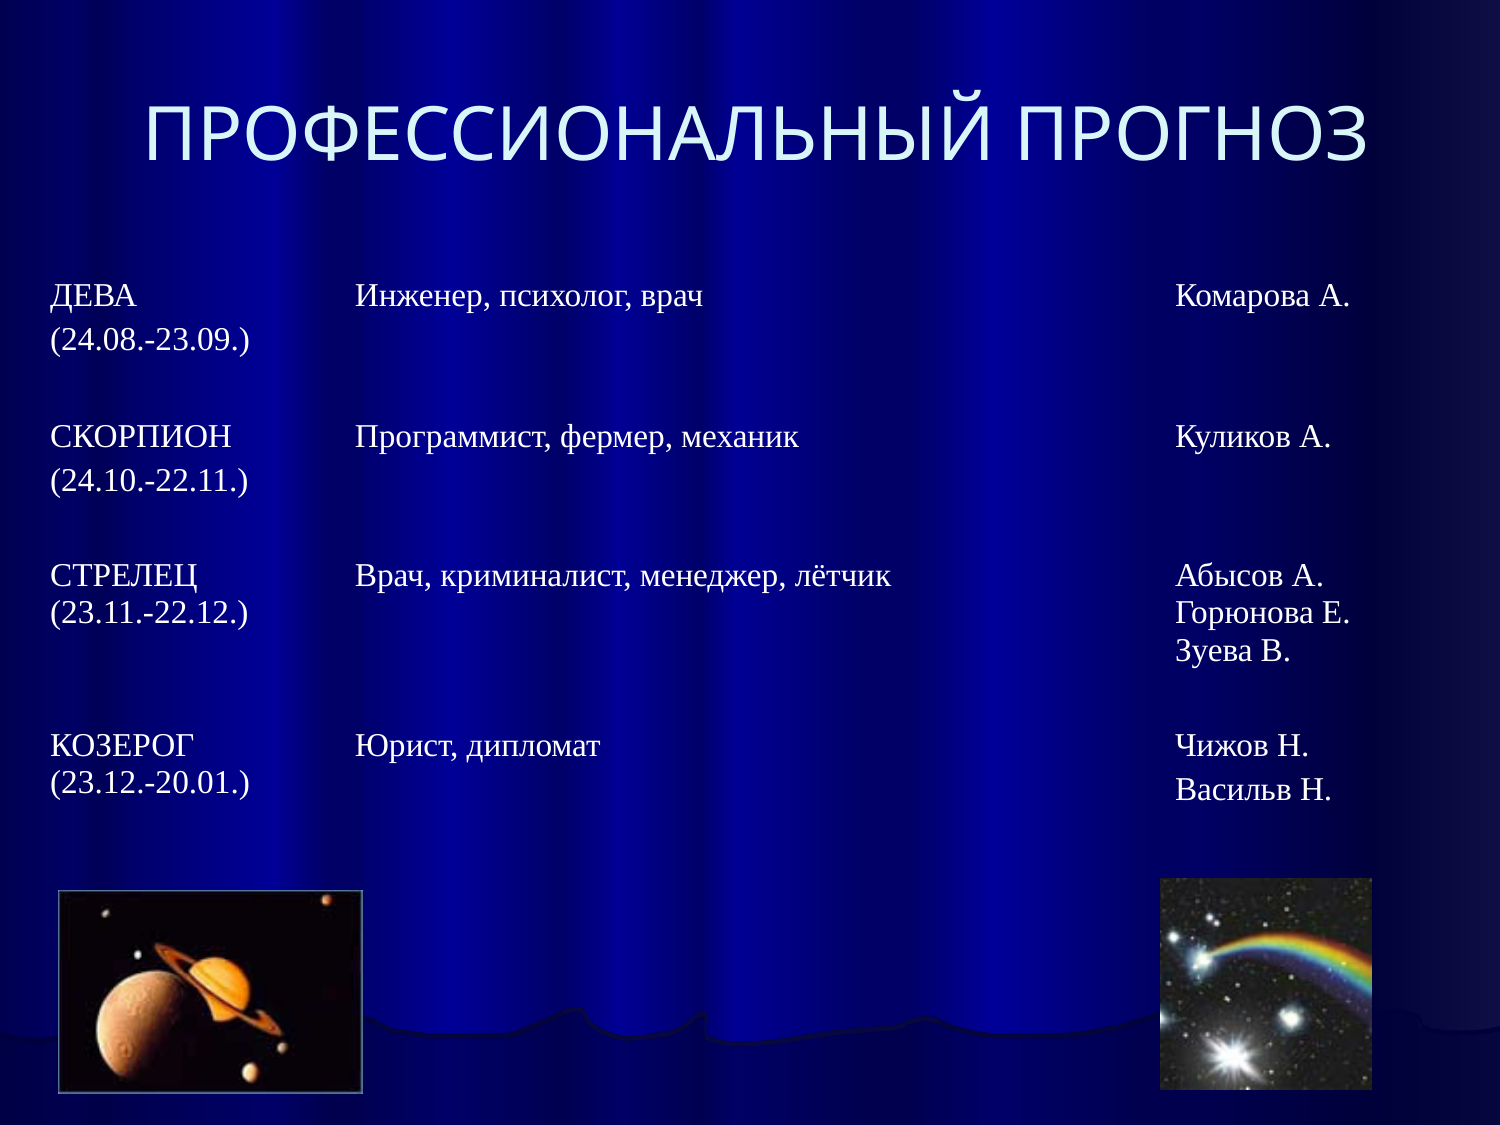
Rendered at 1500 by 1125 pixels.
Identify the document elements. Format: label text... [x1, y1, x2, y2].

picture [1159, 878, 1372, 1091]
picture [58, 890, 364, 1095]
title ПРОФЕССИОНАЛЬНЫЙ ПРОГНОЗ [58, 34, 1454, 327]
table_cell Юрист, дипломат [340, 719, 1160, 905]
table_header Комарова А. [1160, 270, 1453, 410]
table_cell Врач, криминалист, менеджер, лётчик [340, 550, 1160, 719]
table_cell Абысов А. Горюнова Е. Зуева В. [1160, 550, 1453, 719]
table_cell Куликов А. [1160, 410, 1453, 550]
table_cell КОЗЕРОГ (23.12.-20.01.) [35, 719, 340, 905]
table_cell СТРЕЛЕЦ (23.11.-22.12.) [35, 550, 340, 719]
table_header ДЕВА (24.08.-23.09.) [35, 270, 340, 410]
table_cell Чижов Н. Васильв Н. [1160, 719, 1453, 905]
table_cell СКОРПИОН (24.10.-22.11.) [35, 410, 340, 550]
table_cell Программист, фермер, механик [340, 410, 1160, 550]
table_header Инженер, психолог, врач [340, 270, 1160, 410]
